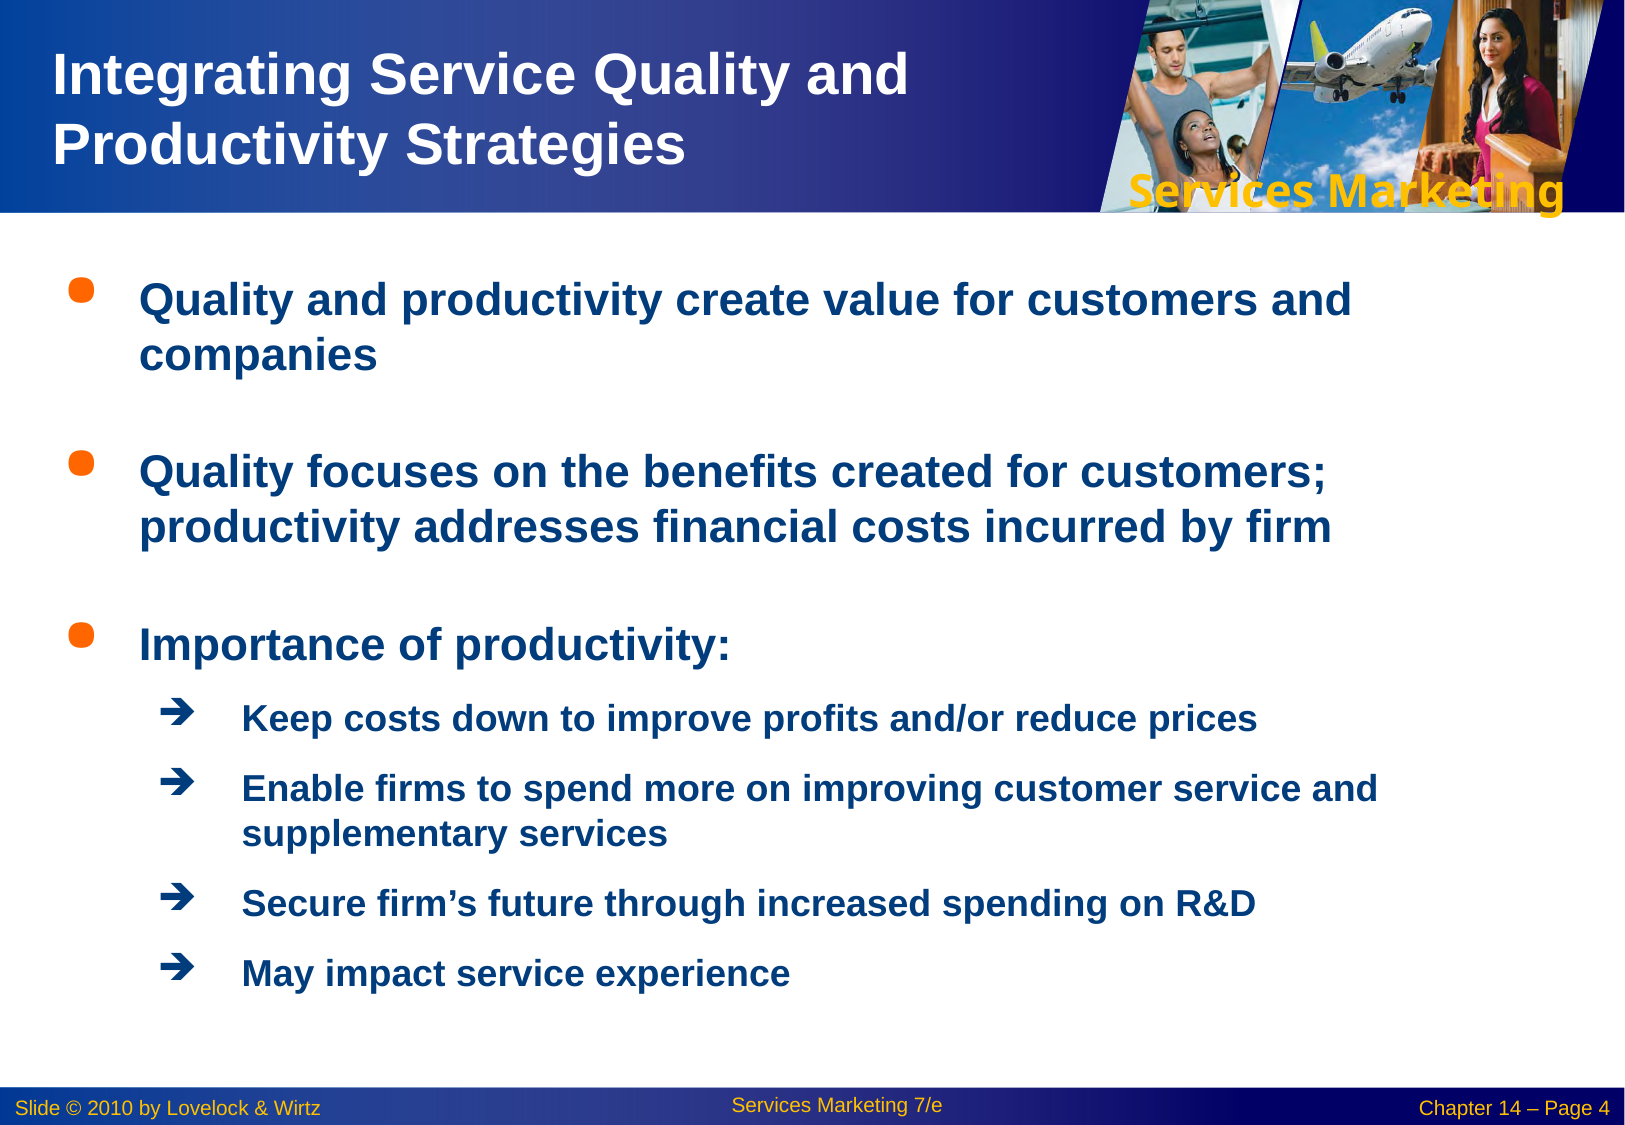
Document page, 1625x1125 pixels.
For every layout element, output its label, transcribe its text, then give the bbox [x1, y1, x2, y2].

picture [1162, 186, 1172, 192]
picture [1546, 187, 1556, 202]
list Quality and productivity create value for customers and companies Quality focuses on the benefits created for customers; productivity addresses financial costs incurred by firm Importance of productivity: Keep costs down to improve profits and/or reduce prices Enable firms to spend more on improving customer service and supplementary services Secure firm’s future through increased spending on R&D May impact service experience [49, 261, 1588, 1051]
picture [1100, 0, 1604, 213]
title Integrating Service Quality and Productivity Strategies [36, 37, 1088, 176]
